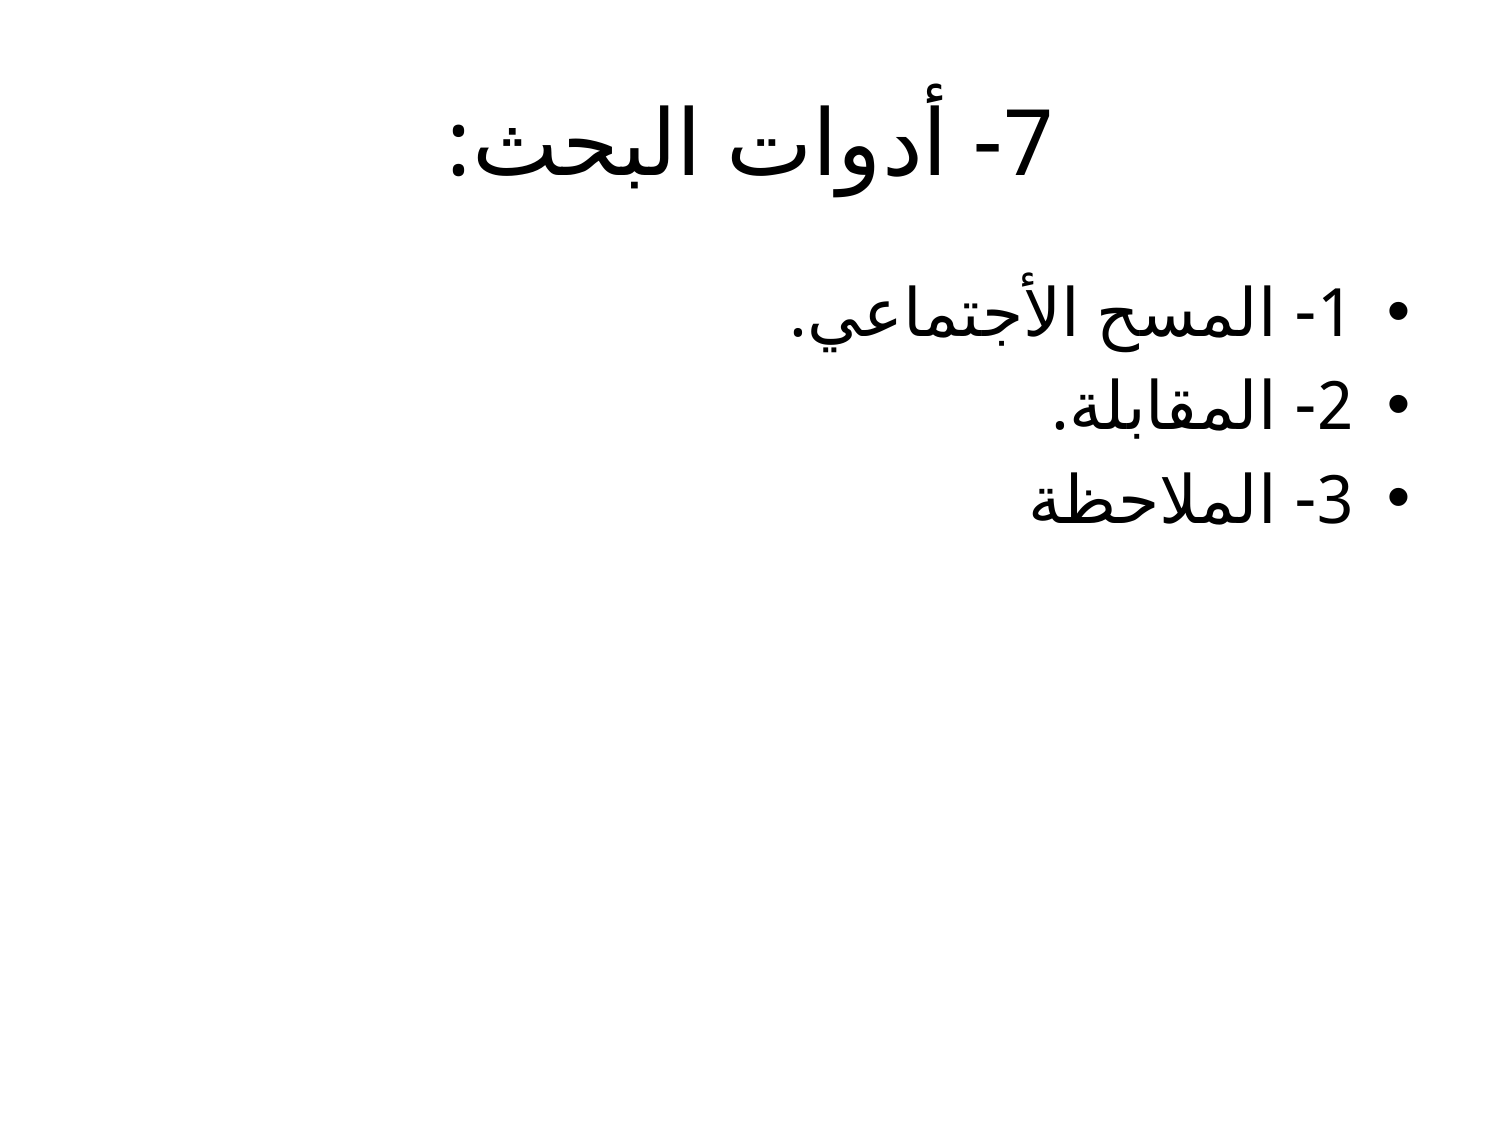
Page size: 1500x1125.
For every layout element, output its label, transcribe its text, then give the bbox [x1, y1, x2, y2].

list 1- المسح الأجتماعي. 2- المقابلة. 3- الملاحظة [75, 262, 1425, 1005]
title 7- أدوات البحث: [75, 45, 1425, 233]
